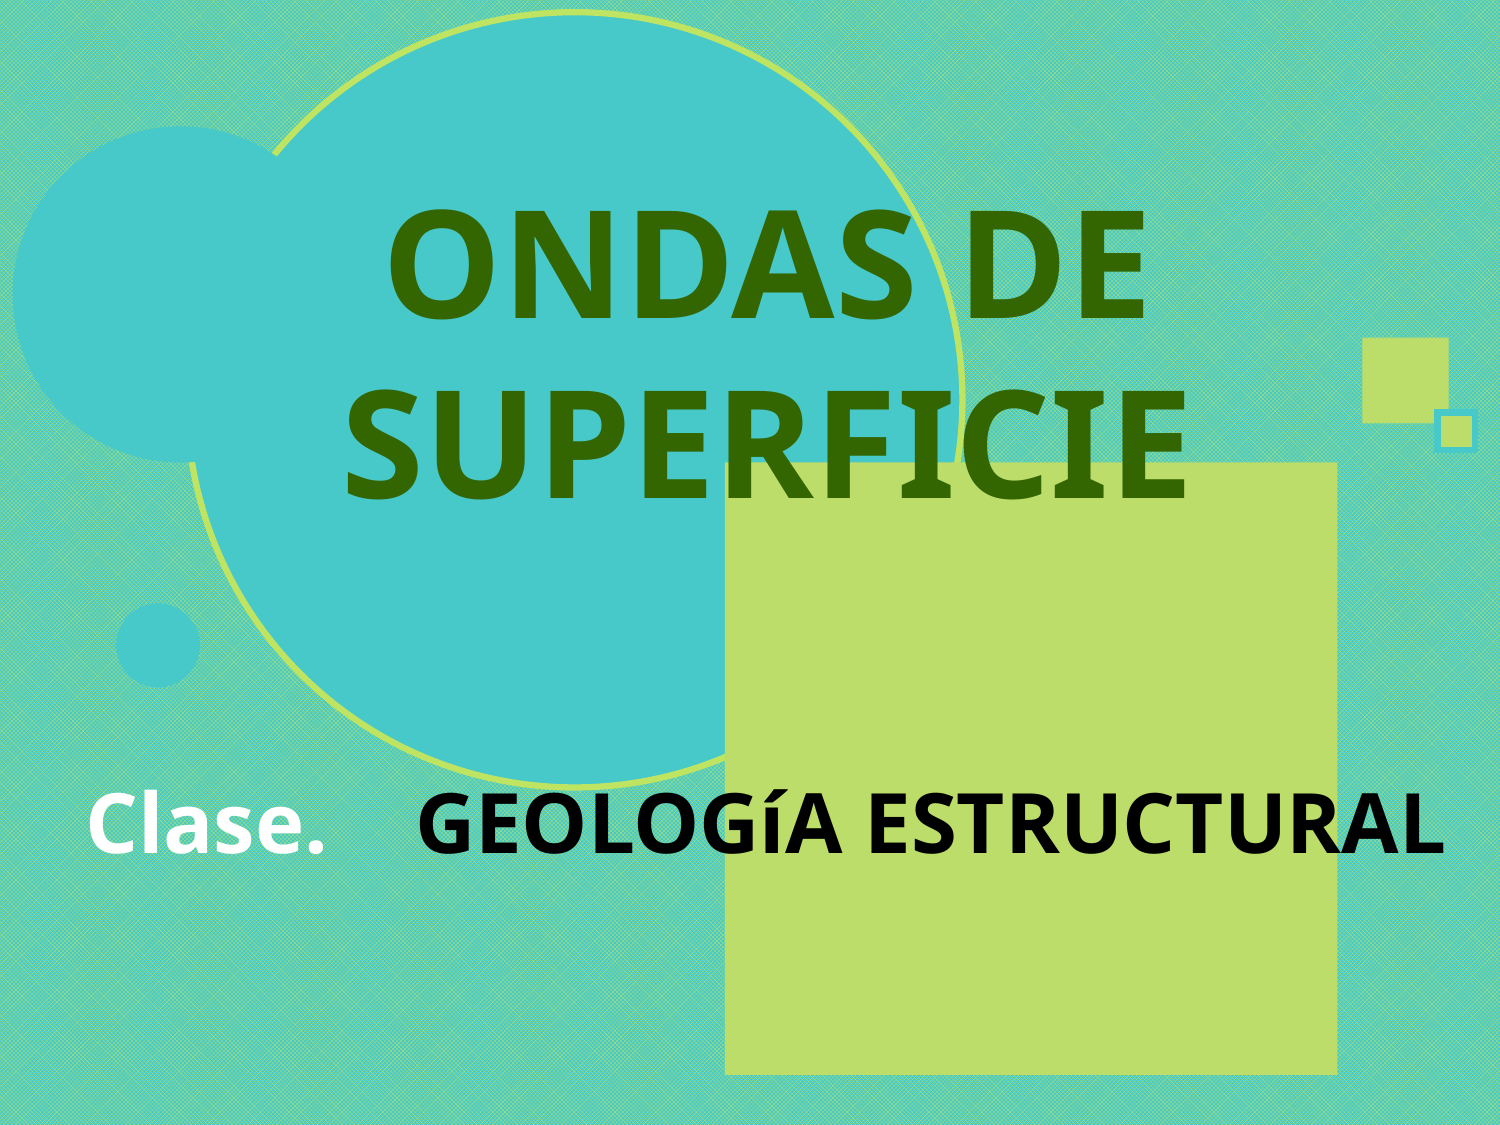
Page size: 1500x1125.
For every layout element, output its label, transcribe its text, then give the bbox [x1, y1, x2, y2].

subtitle Clase. GEOLOGíA ESTRUCTURAL [70, 667, 1500, 956]
title ONDAS DE SUPERFICIE [34, 269, 1500, 536]
